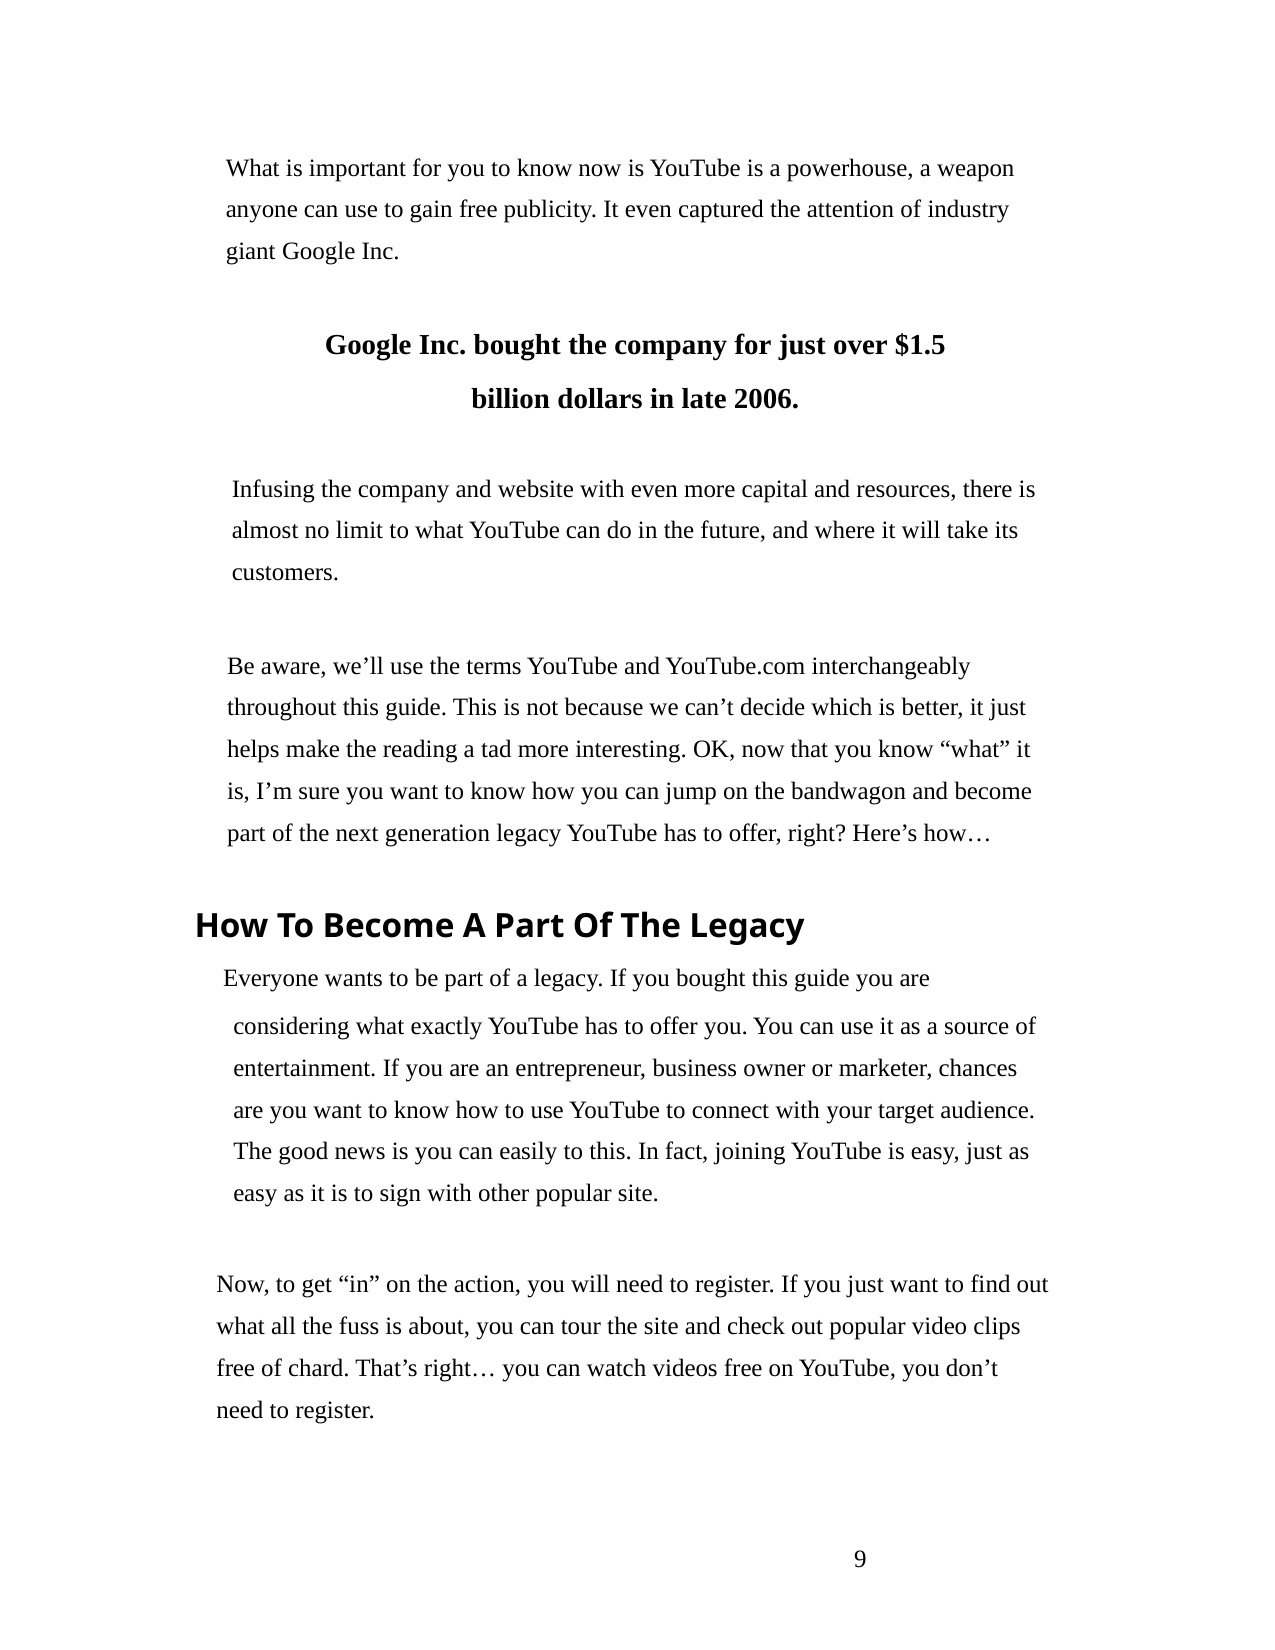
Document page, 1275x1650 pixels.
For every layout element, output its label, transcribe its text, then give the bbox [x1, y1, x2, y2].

text_box billion dollars in late 2006. [471, 375, 800, 422]
text_box 9 [854, 1552, 867, 1581]
text_box Infusing the company and website with even more capital and resources, there is almost no limit to what YouTube can do in the future, and where it will take its customers. [231, 479, 1037, 593]
text_box Everyone wants to be part of a legacy. If you bought this guide you are [223, 968, 931, 999]
text_box considering what exactly YouTube has to offer you. You can use it as a source of entertainment. If you are an entrepreneur, business owner or marketer, chances are you want to know how to use YouTube to connect with your target audience. The good news is you can easily to this. In fact, joining YouTube is easy, just as easy as it is to sign with other popular site. [233, 1016, 1038, 1214]
text_box Google Inc. bought the company for just over $1.5 [324, 320, 946, 368]
text_box What is important for you to know now is YouTube is a powerhouse, a weapon anyone can use to gain free publicity. It even captured the attention of industry giant Google Inc. [225, 158, 1016, 272]
text_box Be aware, we’ll use the terms YouTube and YouTube.com interchangeably throughout this guide. This is not because we can’t decide which is better, it just helps make the reading a tad more interesting. OK, now that you know “what” it is, I’m sure you want to know how you can jump on the bandwagon and become part of the next generation legacy YouTube has to offer, right? Here’s how… [227, 656, 1034, 854]
text_box How To Become A Part Of The Legacy [194, 902, 806, 952]
text_box Now, to get “in” on the action, you will need to register. If you just want to find out what all the fuss is about, you can tour the site and check out popular video clips free of chard. That’s right… you can watch videos free on YouTube, you don’t need to register. [216, 1275, 1050, 1431]
